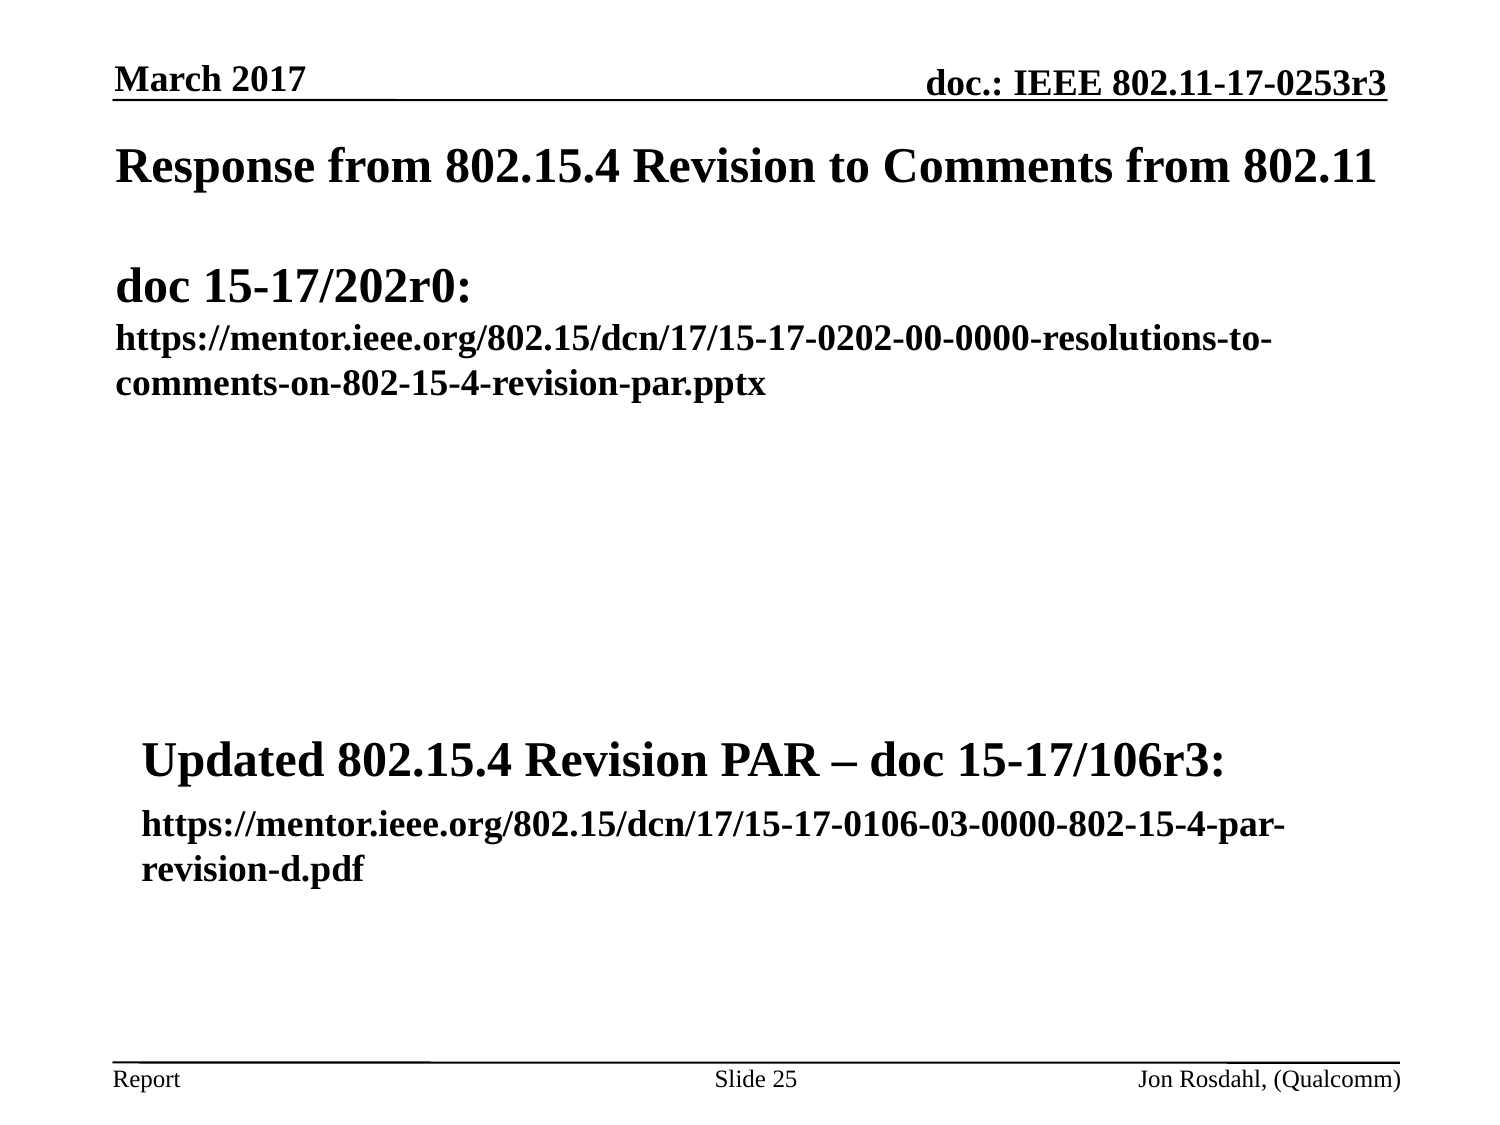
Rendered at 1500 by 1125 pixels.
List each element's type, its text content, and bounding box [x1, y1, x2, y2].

list Updated 802.15.4 Revision PAR – doc 15-17/106r3: https://mentor.ieee.org/802.15/dcn/17/15-17-0106-03-0000-802-15-4-par-revision-d.pdf [126, 668, 1402, 897]
title Response from 802.15.4 Revision to Comments from 802.11 doc 15-17/202r0: https://mentor.ieee.org/802.15/dcn/17/15-17-0202-00-0000-resolutions-to-comments-on-802-15-4-revision-par.pptx [100, 125, 1424, 445]
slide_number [114, 54, 423, 100]
footer Jon Rosdahl, (Qualcomm) [878, 1061, 1402, 1093]
slide_number Slide 25 [712, 1061, 800, 1123]
